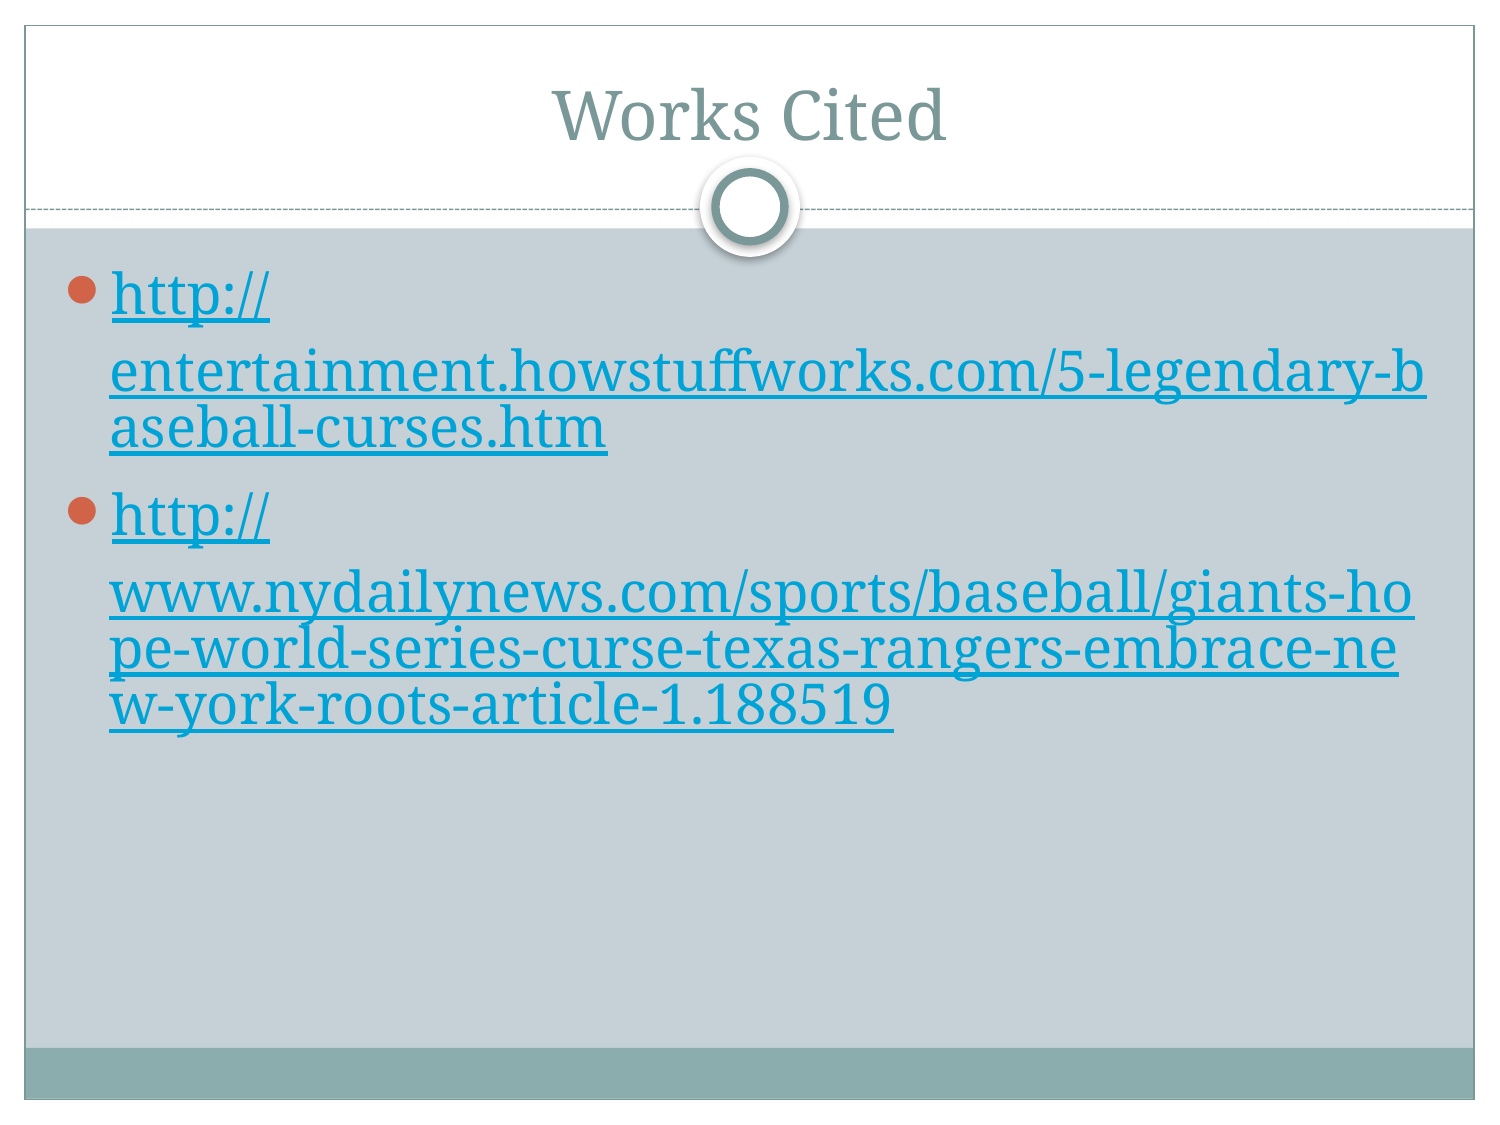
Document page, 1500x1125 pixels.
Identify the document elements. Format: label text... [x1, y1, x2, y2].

title Works Cited [49, 37, 1450, 162]
list http://entertainment.howstuffworks.com/5-legendary-baseball-curses.htm http://www.nydailynews.com/sports/baseball/giants-hope-world-series-curse-texas-rangers-embrace-new-york-roots-article-1.188519 [49, 250, 1445, 1001]
